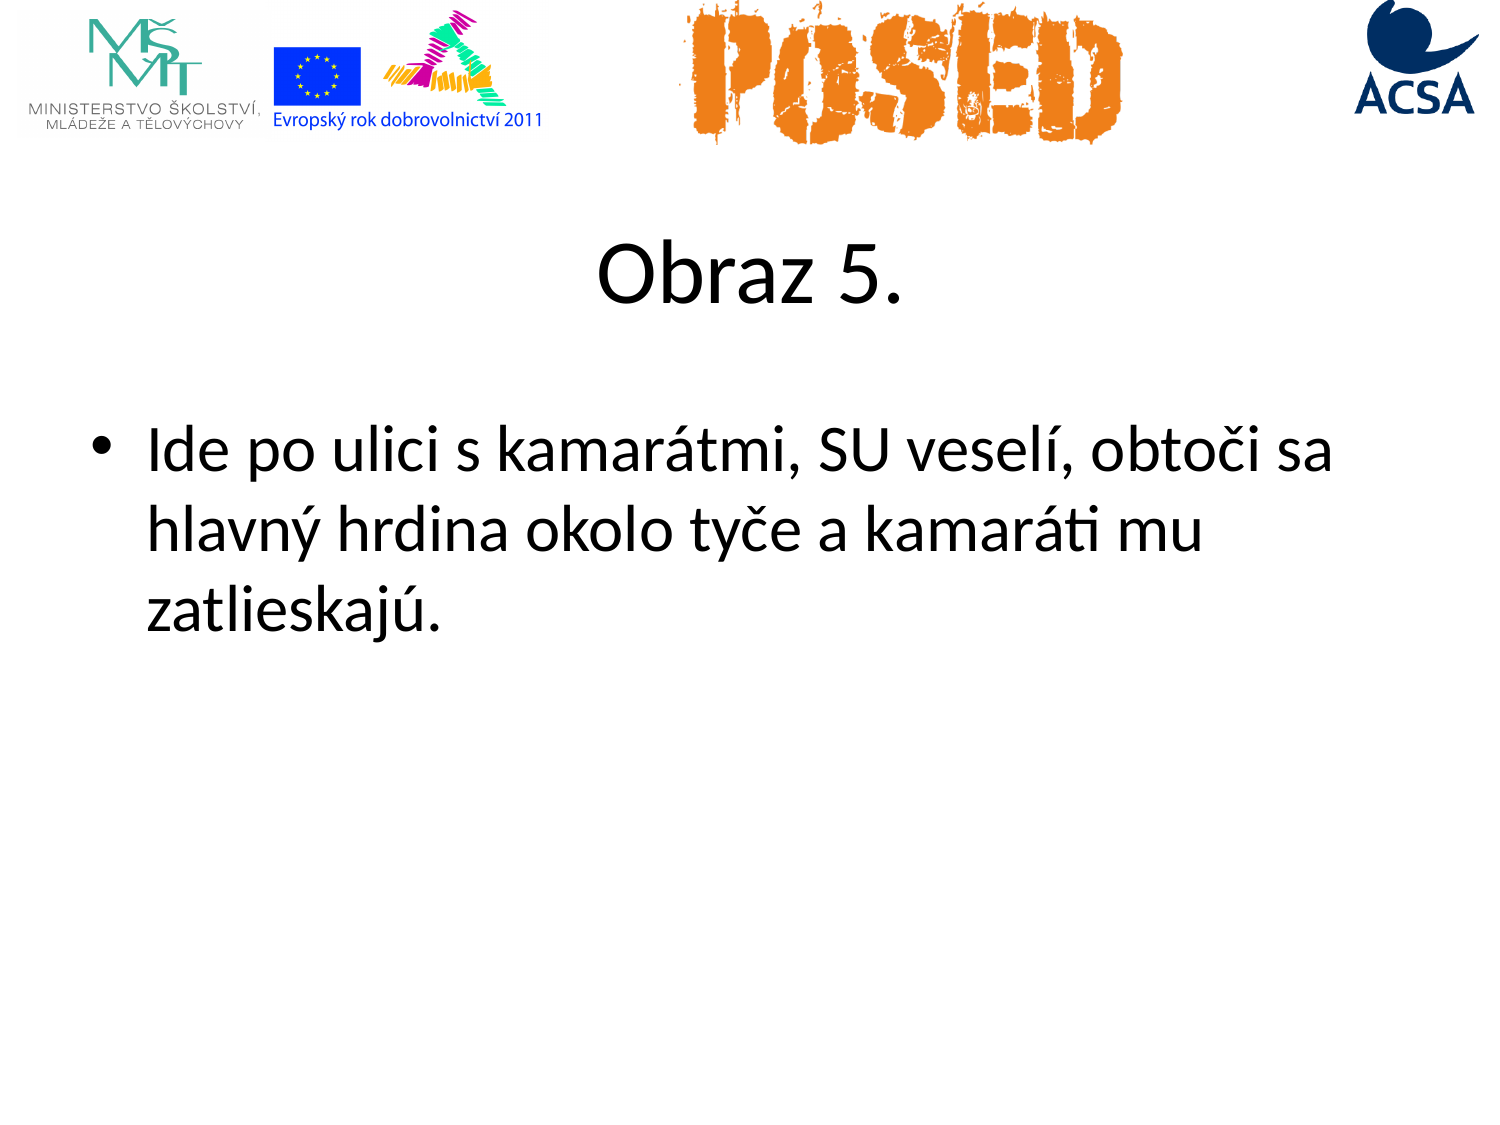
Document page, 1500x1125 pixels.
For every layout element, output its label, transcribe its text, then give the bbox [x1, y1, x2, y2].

picture [1354, 0, 1479, 114]
picture [679, 0, 1123, 145]
list Ide po ulici s kamarátmi, SU veselí, obtoči sa hlavný hrdina okolo tyče a kamaráti mu zatlieskajú. [75, 397, 1425, 1005]
title Obraz 5. [76, 172, 1427, 361]
picture [17, 0, 549, 142]
